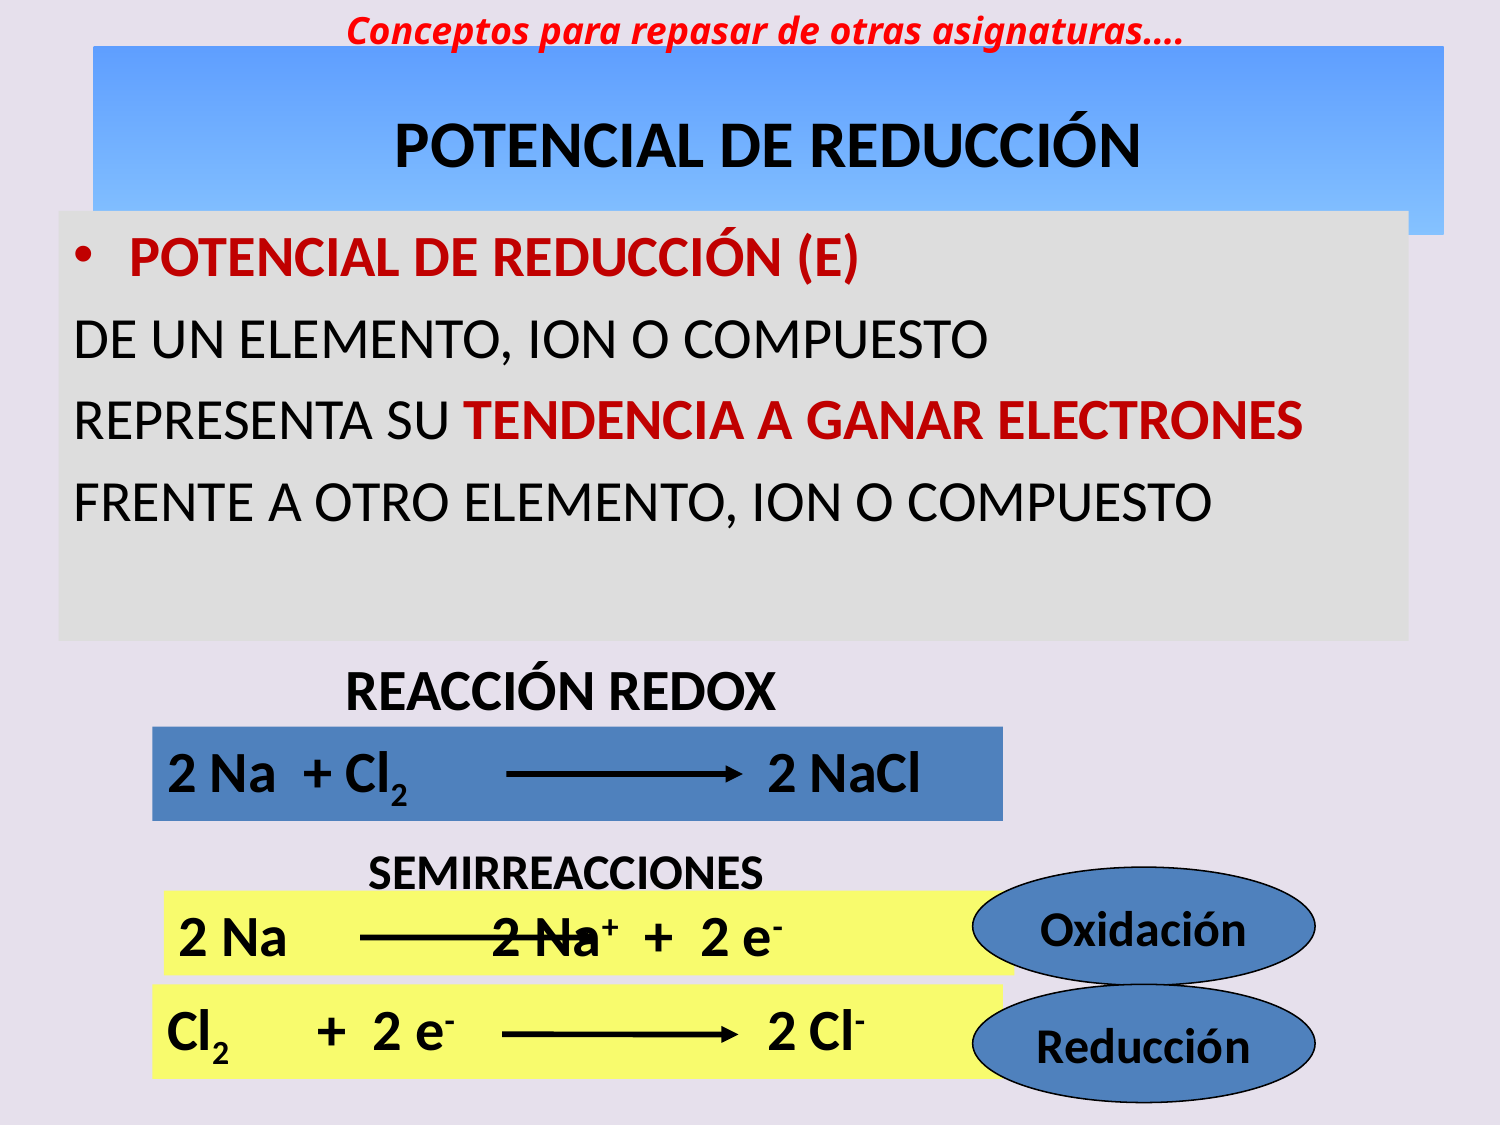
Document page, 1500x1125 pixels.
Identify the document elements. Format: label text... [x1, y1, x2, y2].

title POTENCIAL DE REDUCCIÓN [93, 46, 1444, 235]
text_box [152, 726, 1004, 812]
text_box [152, 984, 1004, 1070]
text_box Conceptos para repasar de otras asignaturas…. [331, 0, 1202, 60]
list POTENCIAL DE REDUCCIÓN (E) DE UN ELEMENTO, ION O COMPUESTO REPRESENTA SU TENDENCIA A GANAR ELECTRONES FRENTE A OTRO ELEMENTO, ION O COMPUESTO [58, 210, 1409, 641]
text_box SEMIRREACCIONES [353, 831, 780, 888]
text_box Reducción [1002, 984, 1316, 1103]
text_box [163, 890, 1015, 976]
text_box REACCIÓN REDOX [330, 644, 791, 724]
text_box Oxidación [1012, 867, 1316, 985]
